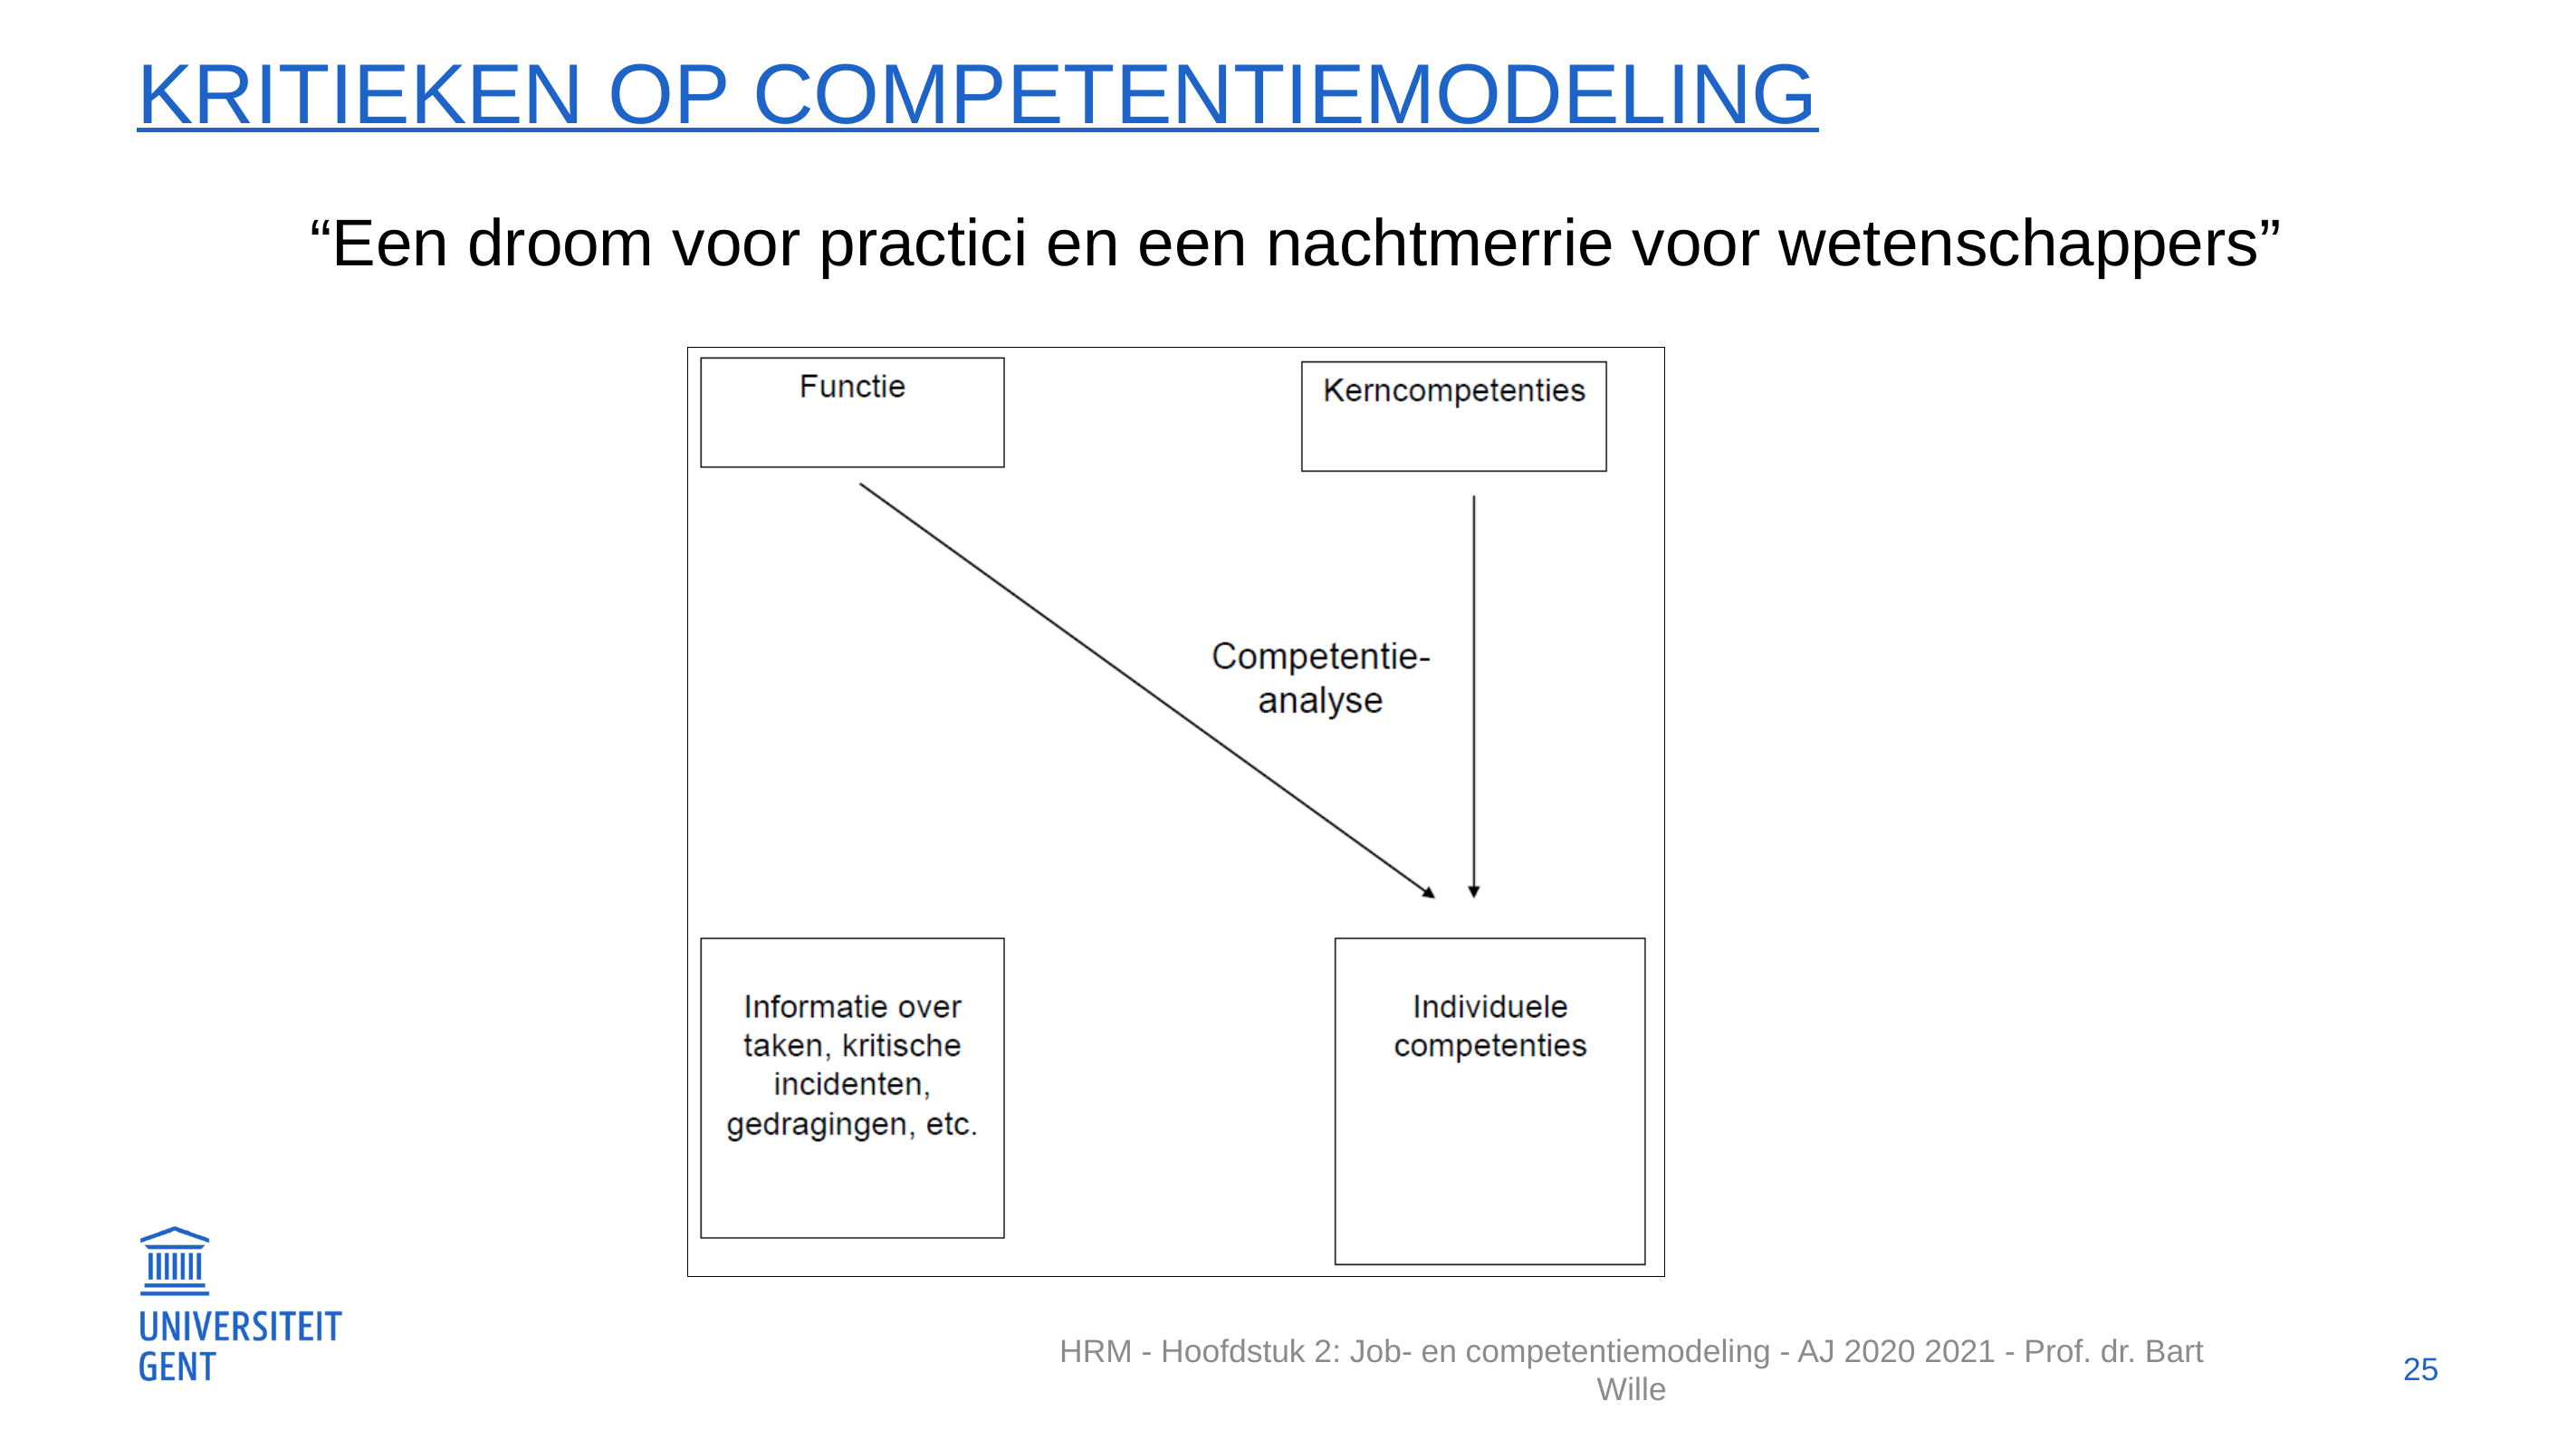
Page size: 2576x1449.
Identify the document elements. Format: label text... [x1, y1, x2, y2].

list “Een droom voor practici en een nachtmerrie voor wetenschappers” [124, 177, 2456, 1173]
picture [72, 1174, 415, 1449]
title Kritieken op CoMpetentiemodeling [123, 20, 2456, 149]
slide_number 25 [2315, 1329, 2453, 1407]
picture [687, 347, 1665, 1277]
footer HRM - Hoofdstuk 2: Job- en competentiemodeling - AJ 2020 2021 - Prof. dr. Bart Wille [1011, 1336, 2253, 1402]
